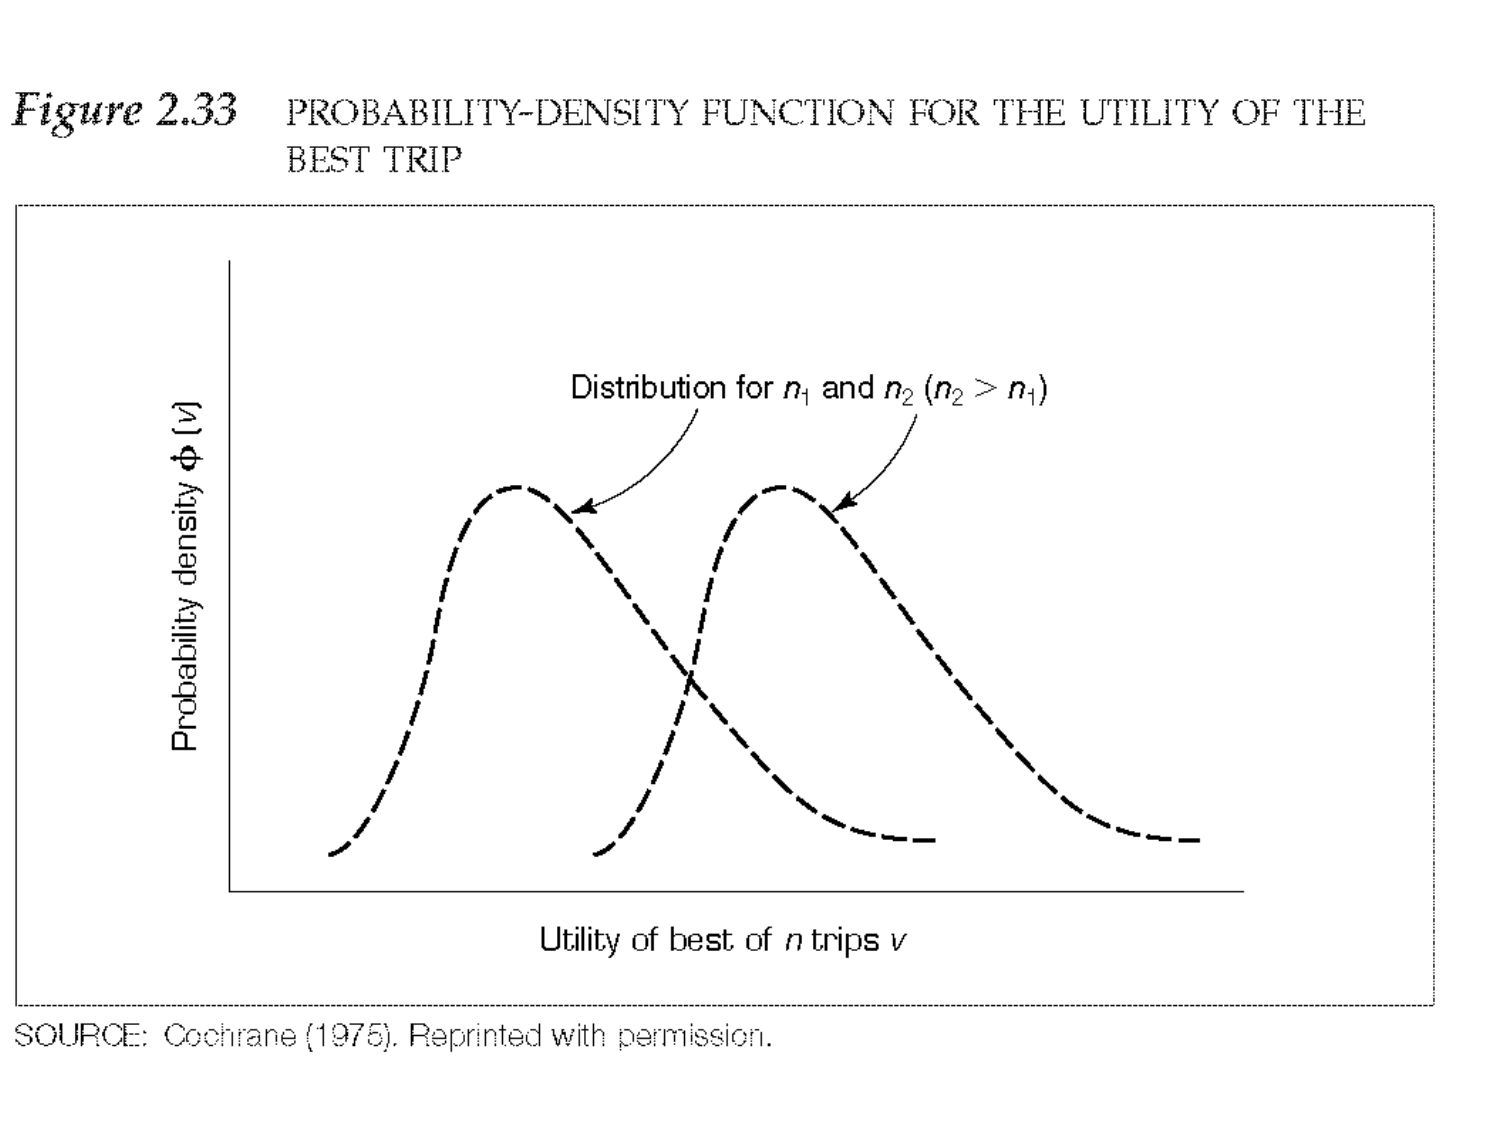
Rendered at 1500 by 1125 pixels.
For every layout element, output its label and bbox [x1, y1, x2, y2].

picture [0, 74, 1459, 1072]
